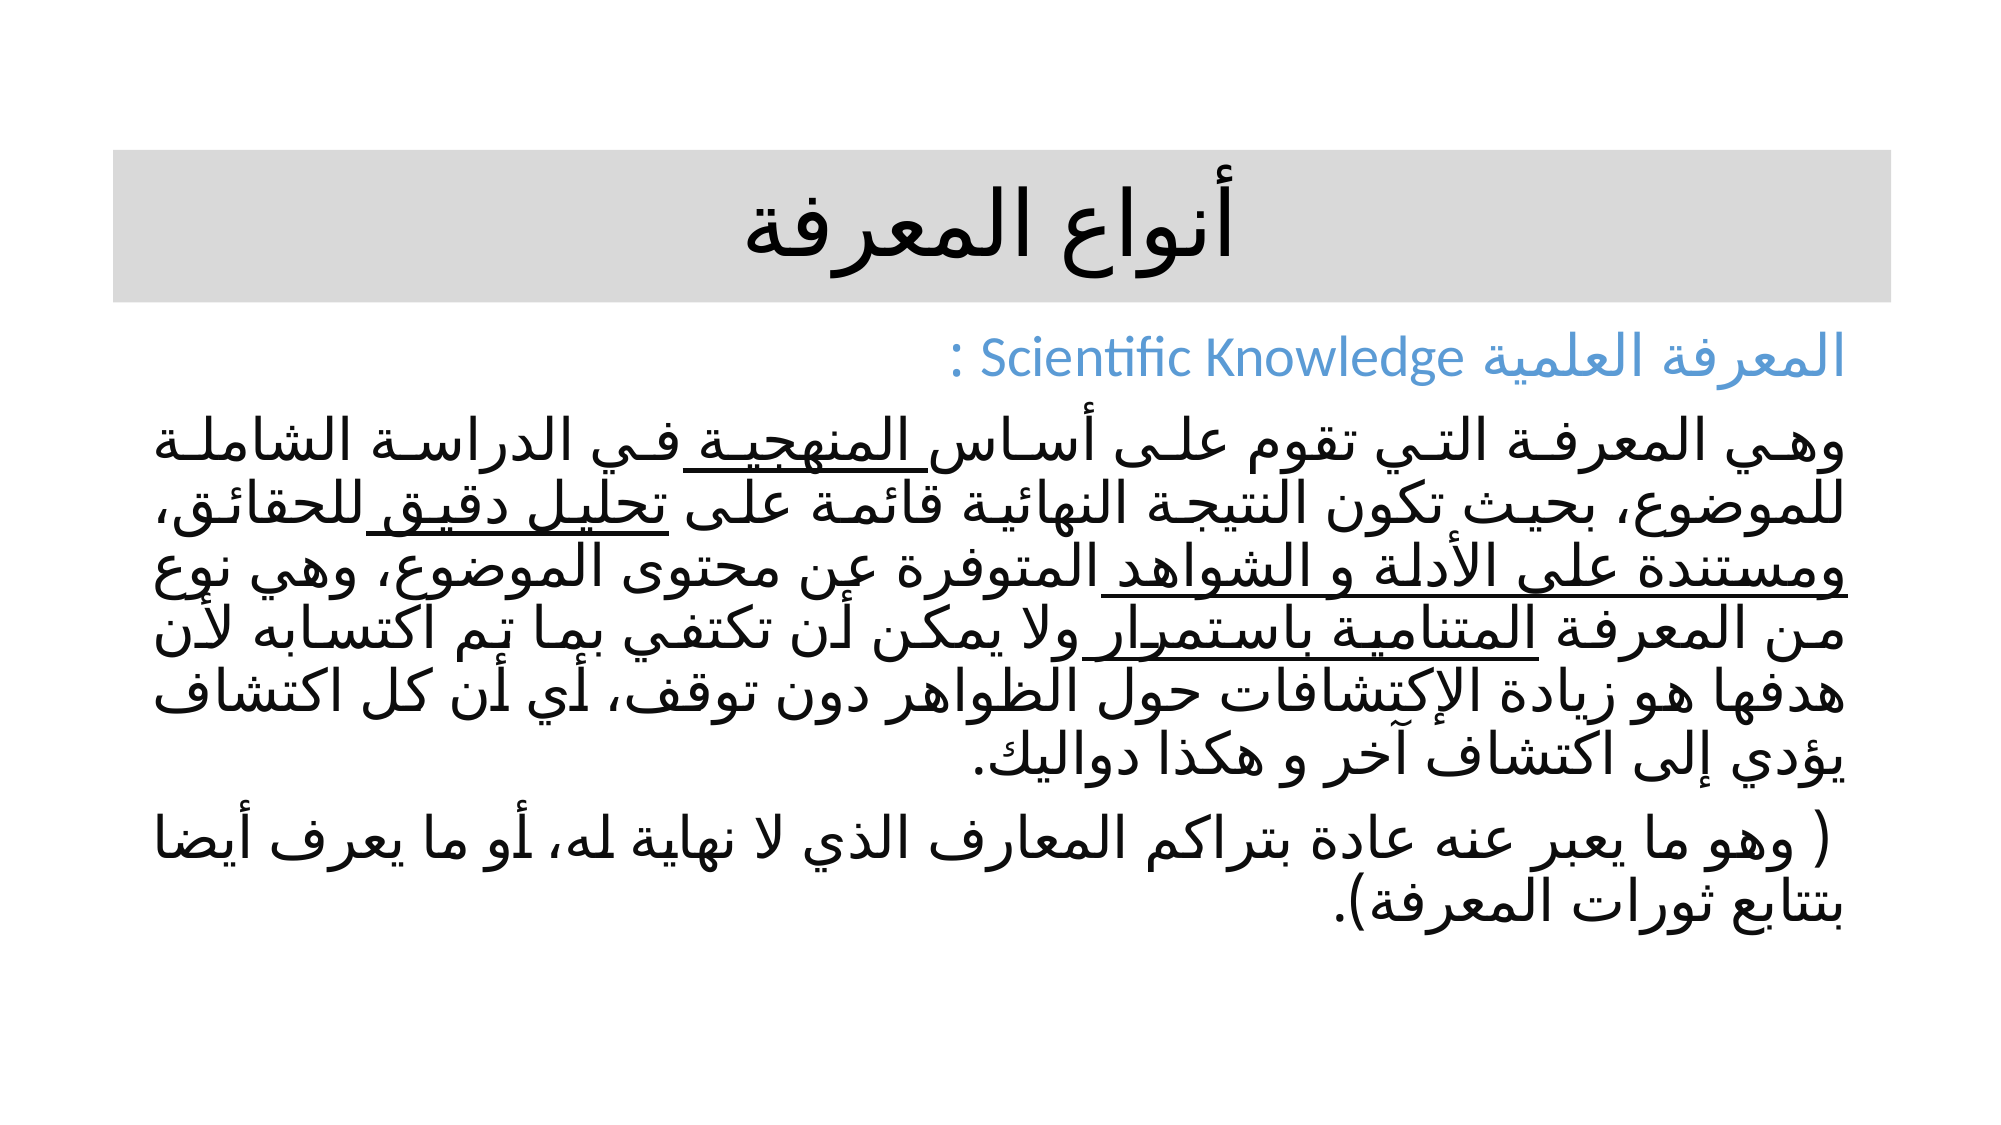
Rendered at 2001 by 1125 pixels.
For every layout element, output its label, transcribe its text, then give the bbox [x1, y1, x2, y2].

title أنواع المعرفة [113, 149, 1892, 303]
list المعرفة العلمية Scientific Knowledge : وهي المعرفة التي تقوم على أساس المنهجية في الدراسة الشاملة للموضوع، بحيث تكون النتيجة النهائية قائمة على تحليل دقيق للحقائق، ومستندة على الأدلة و الشواهد المتوفرة عن محتوى الموضوع، وهي نوع من المعرفة المتنامية باستمرار ولا يمكن أن تكتفي بما تم اكتسابه لأن هدفها هو زيادة الإكتشافات حول الظواهر دون توقف، أي أن كل اكتشاف يؤدي إلى اكتشاف آخر و هكذا دواليك. ( وهو ما يعبر عنه عادة بتراكم المعارف الذي لا نهاية له، أو ما يعرف أيضا بتتابع ثورات المعرفة). [137, 319, 1863, 1014]
